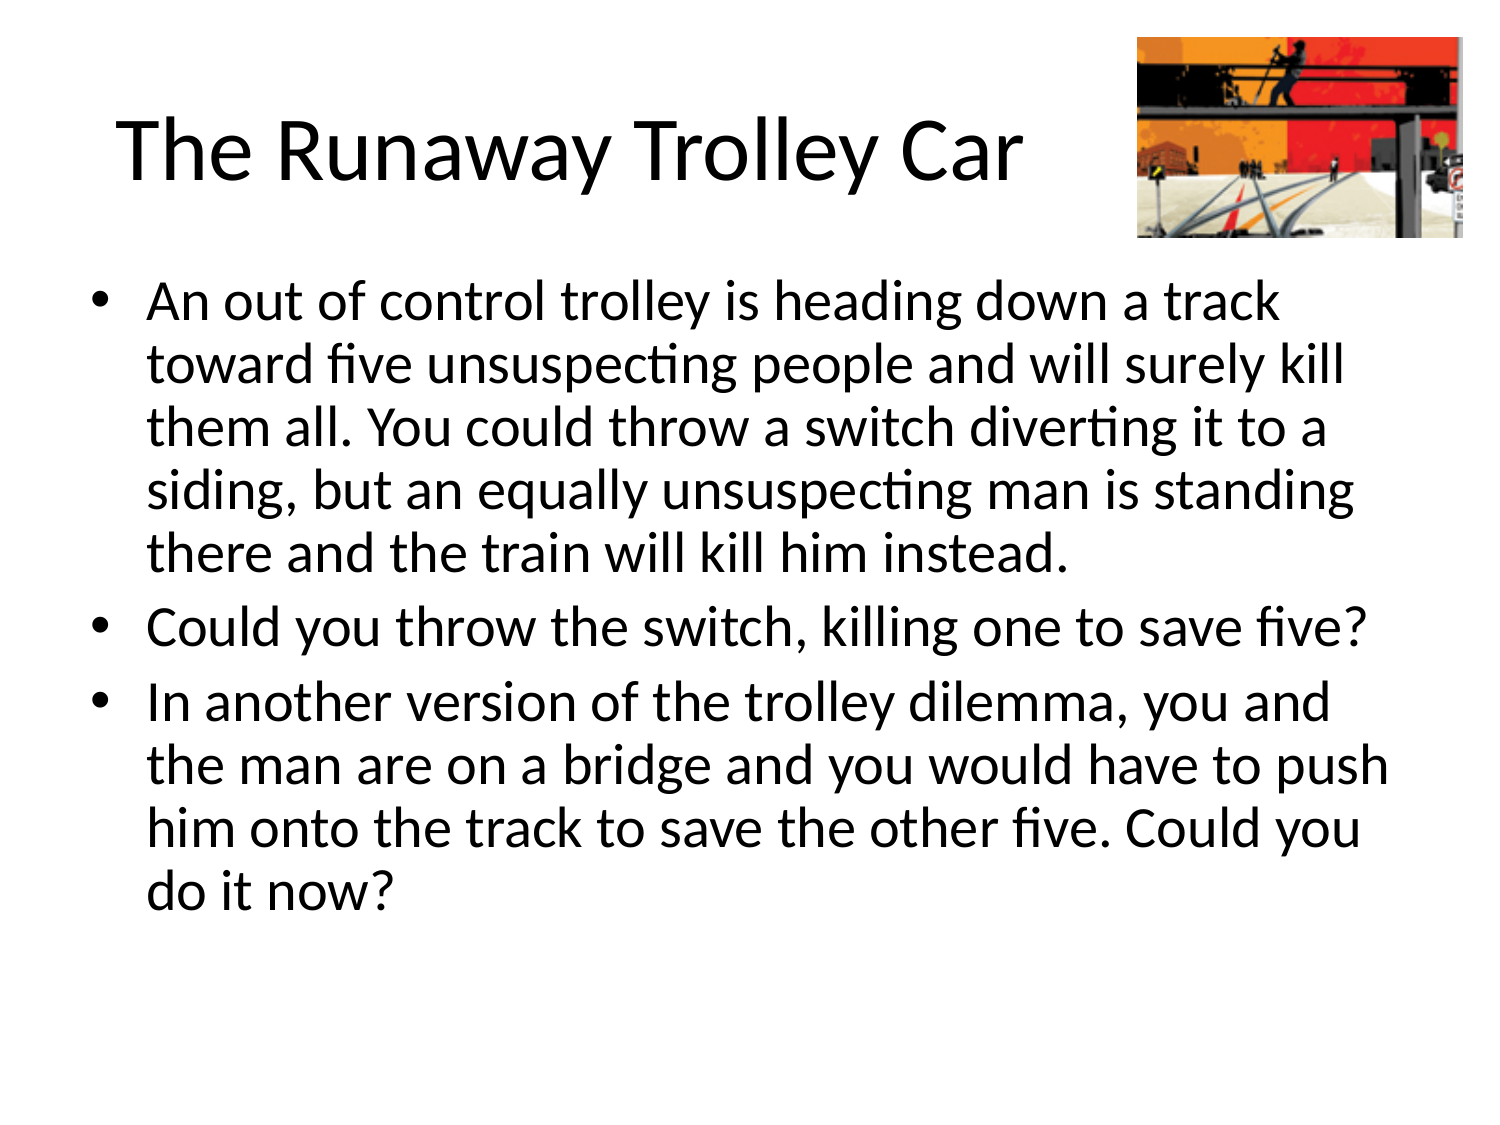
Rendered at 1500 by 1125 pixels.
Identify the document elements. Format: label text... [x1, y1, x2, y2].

title The Runaway Trolley Car [37, 50, 1125, 238]
list An out of control trolley is heading down a track toward five unsuspecting people and will surely kill them all. You could throw a switch diverting it to a siding, but an equally unsuspecting man is standing there and the train will kill him instead. Could you throw the switch, killing one to save five? In another version of the trolley dilemma, you and the man are on a bridge and you would have to push him onto the track to save the other five. Could you do it now? [75, 262, 1425, 1005]
picture [1137, 37, 1463, 238]
